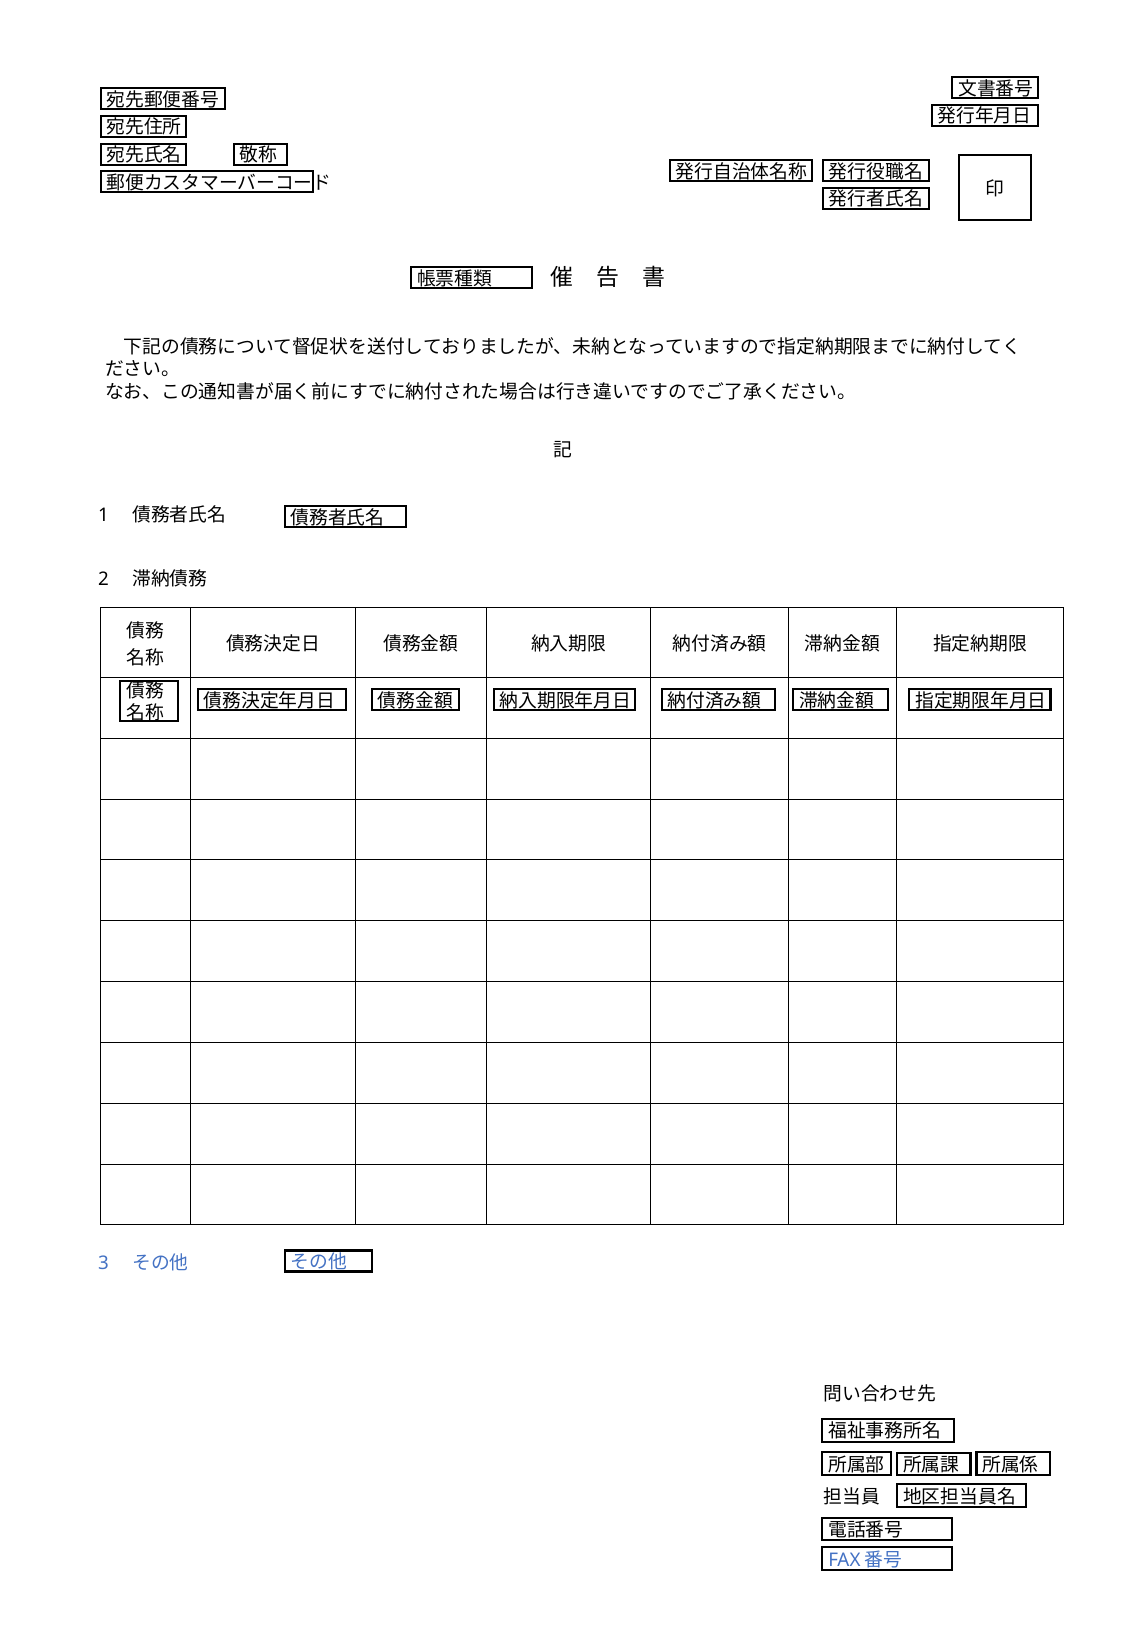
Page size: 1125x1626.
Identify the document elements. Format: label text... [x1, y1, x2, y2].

table_cell [651, 1043, 788, 1103]
table_cell [487, 982, 650, 1042]
table_cell [356, 800, 486, 859]
table_cell [651, 1104, 788, 1164]
text_box 債務 名称 [119, 680, 179, 722]
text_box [808, 1374, 1050, 1571]
table_cell [897, 1104, 1063, 1164]
table_cell [101, 678, 190, 738]
table_cell [651, 982, 788, 1042]
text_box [669, 155, 1032, 221]
table_cell [191, 860, 355, 920]
table_cell [191, 982, 355, 1042]
table_cell [356, 1104, 486, 1164]
table_cell [356, 860, 486, 920]
text_box 記 [90, 430, 1035, 468]
table_cell [789, 739, 896, 799]
table_cell [487, 739, 650, 799]
table_cell [356, 982, 486, 1042]
table_cell [101, 800, 190, 859]
table_cell [789, 982, 896, 1042]
table_header 債務決定日 [191, 608, 355, 677]
table_cell [356, 739, 486, 799]
table_cell [789, 1043, 896, 1103]
table_cell [651, 860, 788, 920]
table_cell [101, 982, 190, 1042]
table_cell [356, 678, 486, 738]
table_header 滞納金額 [789, 608, 896, 677]
table_cell [897, 1043, 1063, 1103]
table_header 指定納期限 [897, 608, 1063, 677]
table_cell [789, 800, 896, 859]
table_cell [897, 1165, 1063, 1224]
table_header 納付済み額 [651, 608, 788, 677]
table_cell [651, 739, 788, 799]
table_cell [789, 1104, 896, 1164]
table_cell [191, 1104, 355, 1164]
table_cell [897, 921, 1063, 981]
table_cell [651, 921, 788, 981]
table_cell [487, 1165, 650, 1224]
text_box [89, 255, 1035, 298]
table_cell [191, 800, 355, 859]
table_cell [101, 860, 190, 920]
table_cell [191, 1165, 355, 1224]
table_cell [101, 1104, 190, 1164]
text_box 下記の債務について督促状を送付しておりましたが、未納となっていますので指定納期限までに納付してください。 なお、この通知書が届く前にすでに納付された場合は行き違いですのでご了承ください。 [90, 326, 1035, 410]
text_box 納付済み額 [661, 688, 776, 711]
table_cell [356, 1165, 486, 1224]
text_box 債務者氏名 [284, 505, 407, 528]
table_cell [191, 739, 355, 799]
table_cell [487, 1043, 650, 1103]
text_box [100, 88, 314, 193]
table_cell [487, 800, 650, 859]
table_cell [897, 860, 1063, 920]
table_cell [101, 1043, 190, 1103]
table_cell [356, 921, 486, 981]
text_box 1 債務者氏名 [83, 494, 1022, 533]
table_cell [789, 921, 896, 981]
table_cell [101, 739, 190, 799]
text_box 3 その他 [83, 1242, 1022, 1281]
table_cell [897, 739, 1063, 799]
table_cell [897, 982, 1063, 1042]
text_box 納入期限年月日 [493, 688, 636, 711]
table_cell [487, 921, 650, 981]
text_box 債務金額 [371, 688, 460, 711]
table_cell [651, 678, 788, 738]
table_cell [789, 860, 896, 920]
table_cell [897, 800, 1063, 859]
text_box 滞納金額 [792, 688, 889, 711]
table_cell [191, 1043, 355, 1103]
table_cell [789, 678, 896, 738]
table_cell [101, 1165, 190, 1224]
table_cell [487, 678, 650, 738]
table_header 債務 名称 [101, 608, 190, 677]
table_cell [897, 678, 1063, 738]
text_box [931, 76, 1038, 126]
table_cell [651, 800, 788, 859]
table_cell [789, 1165, 896, 1224]
table_cell [191, 678, 355, 738]
table_cell [487, 860, 650, 920]
table_cell [191, 921, 355, 981]
text_box その他 [284, 1249, 373, 1273]
table_cell [356, 1043, 486, 1103]
table_header 債務金額 [356, 608, 486, 677]
text_box 2 滞納債務 [83, 558, 1022, 597]
text_box 指定期限年月日 [908, 688, 1052, 711]
table_cell [487, 1104, 650, 1164]
table_cell [101, 921, 190, 981]
text_box 債務決定年月日 [197, 688, 347, 711]
table_cell [651, 1165, 788, 1224]
table_header 納入期限 [487, 608, 650, 677]
